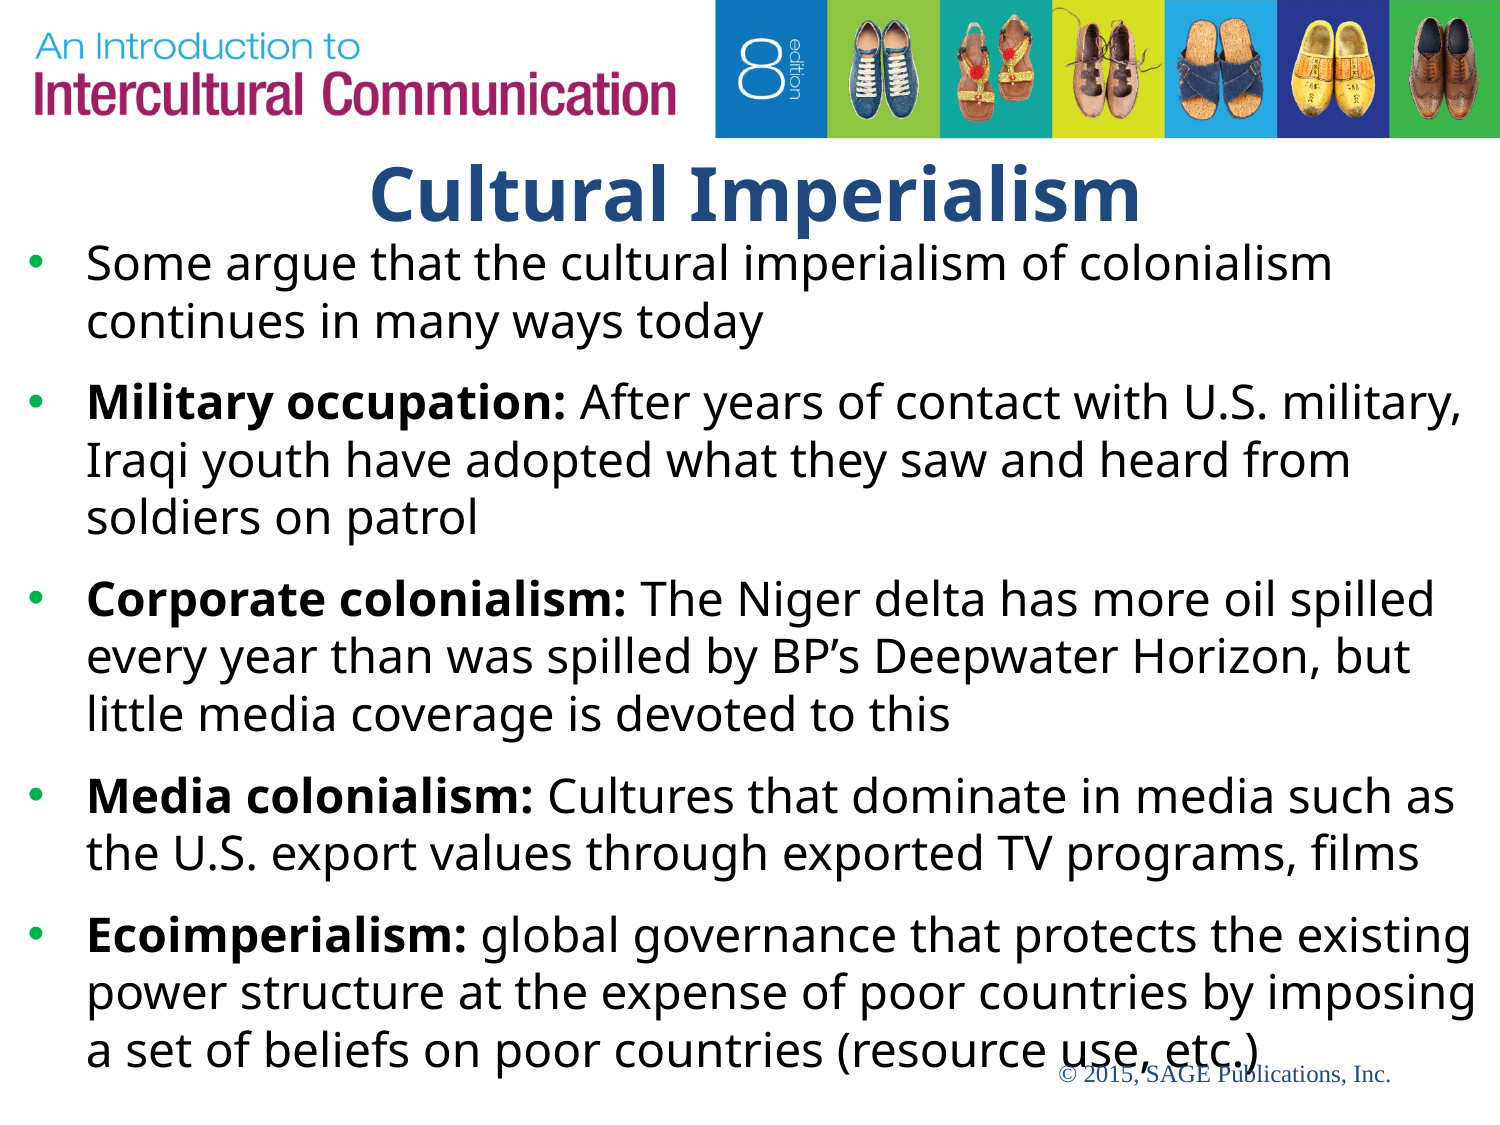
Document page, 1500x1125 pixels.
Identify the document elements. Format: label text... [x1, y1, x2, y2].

list Some argue that the cultural imperialism of colonialism continues in many ways today Military occupation: After years of contact with U.S. military, Iraqi youth have adopted what they saw and heard from soldiers on patrol Corporate colonialism: The Niger delta has more oil spilled every year than was spilled by BP’s Deepwater Horizon, but little media coverage is devoted to this Media colonialism: Cultures that dominate in media such as the U.S. export values through exported TV programs, films Ecoimperialism: global governance that protects the existing power structure at the expense of poor countries by imposing a set of beliefs on poor countries (resource use, etc.) [12, 224, 1500, 1100]
title Cultural Imperialism [62, 149, 1450, 224]
picture [0, 0, 1500, 1125]
footer © 2015, SAGE Publications, Inc. [987, 1042, 1463, 1103]
